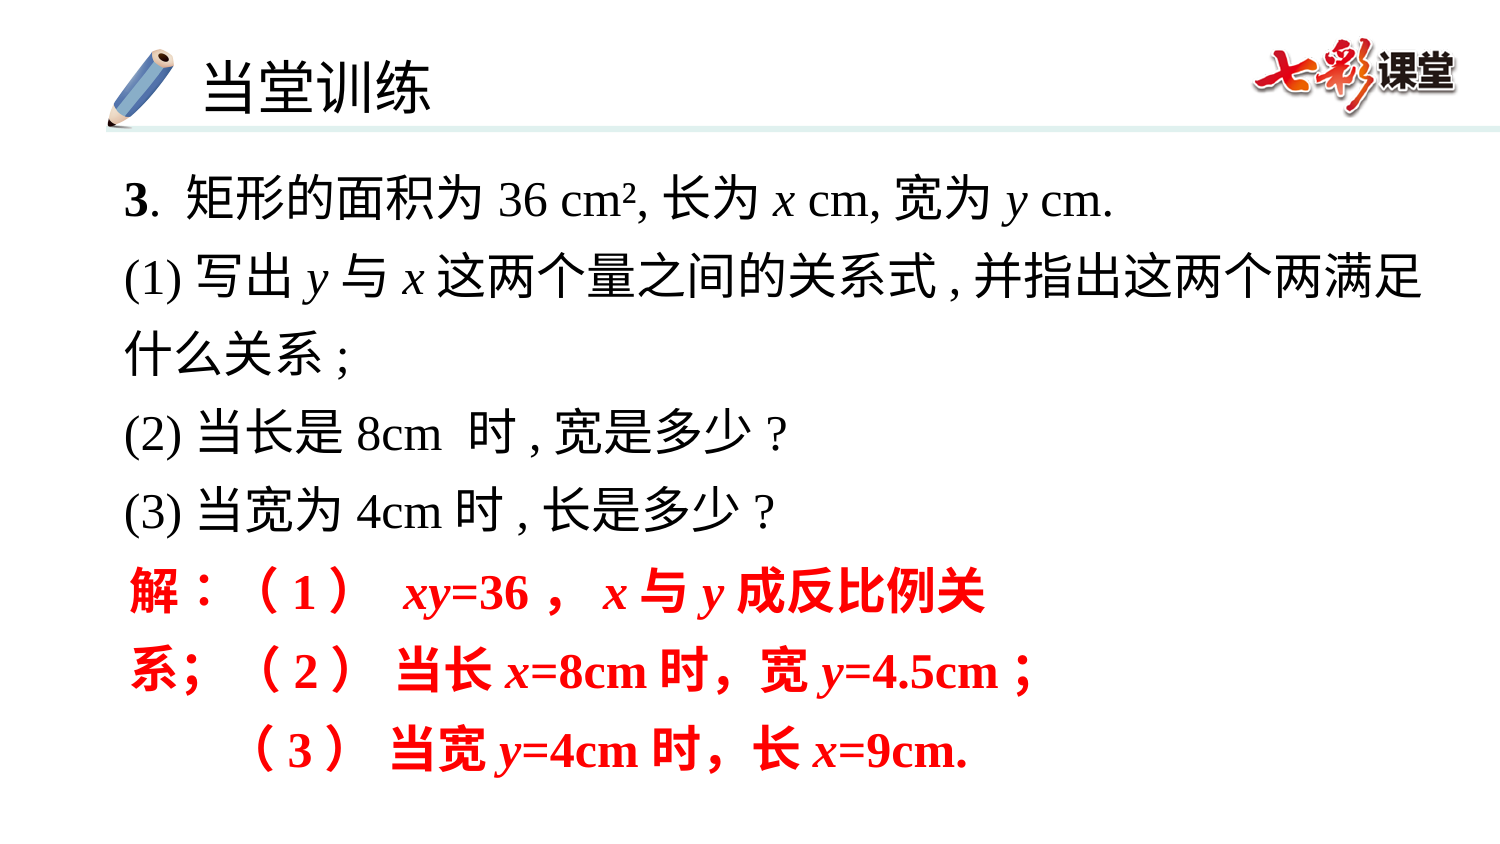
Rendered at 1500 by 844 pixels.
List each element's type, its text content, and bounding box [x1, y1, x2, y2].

text_box 解∶（1） xy=36，x与y成反比例关系； [129, 542, 1015, 698]
text_box （3） 当宽y=4cm时，长x=9cm. [225, 699, 1111, 778]
text_box （2） 当长x=8cm时，宽y=4.5cm； [231, 620, 1117, 699]
text_box 3. 矩形的面积为36 cm²,长为x cm,宽为y cm. (1)写出y与x这两个量之间的关系式,并指出这两个两满足什么关系; (2)当长是8cm 时,宽是多少? (3)当宽为4cm时,长是多少? [123, 148, 1448, 539]
picture [100, 32, 181, 146]
picture [1249, 32, 1461, 118]
